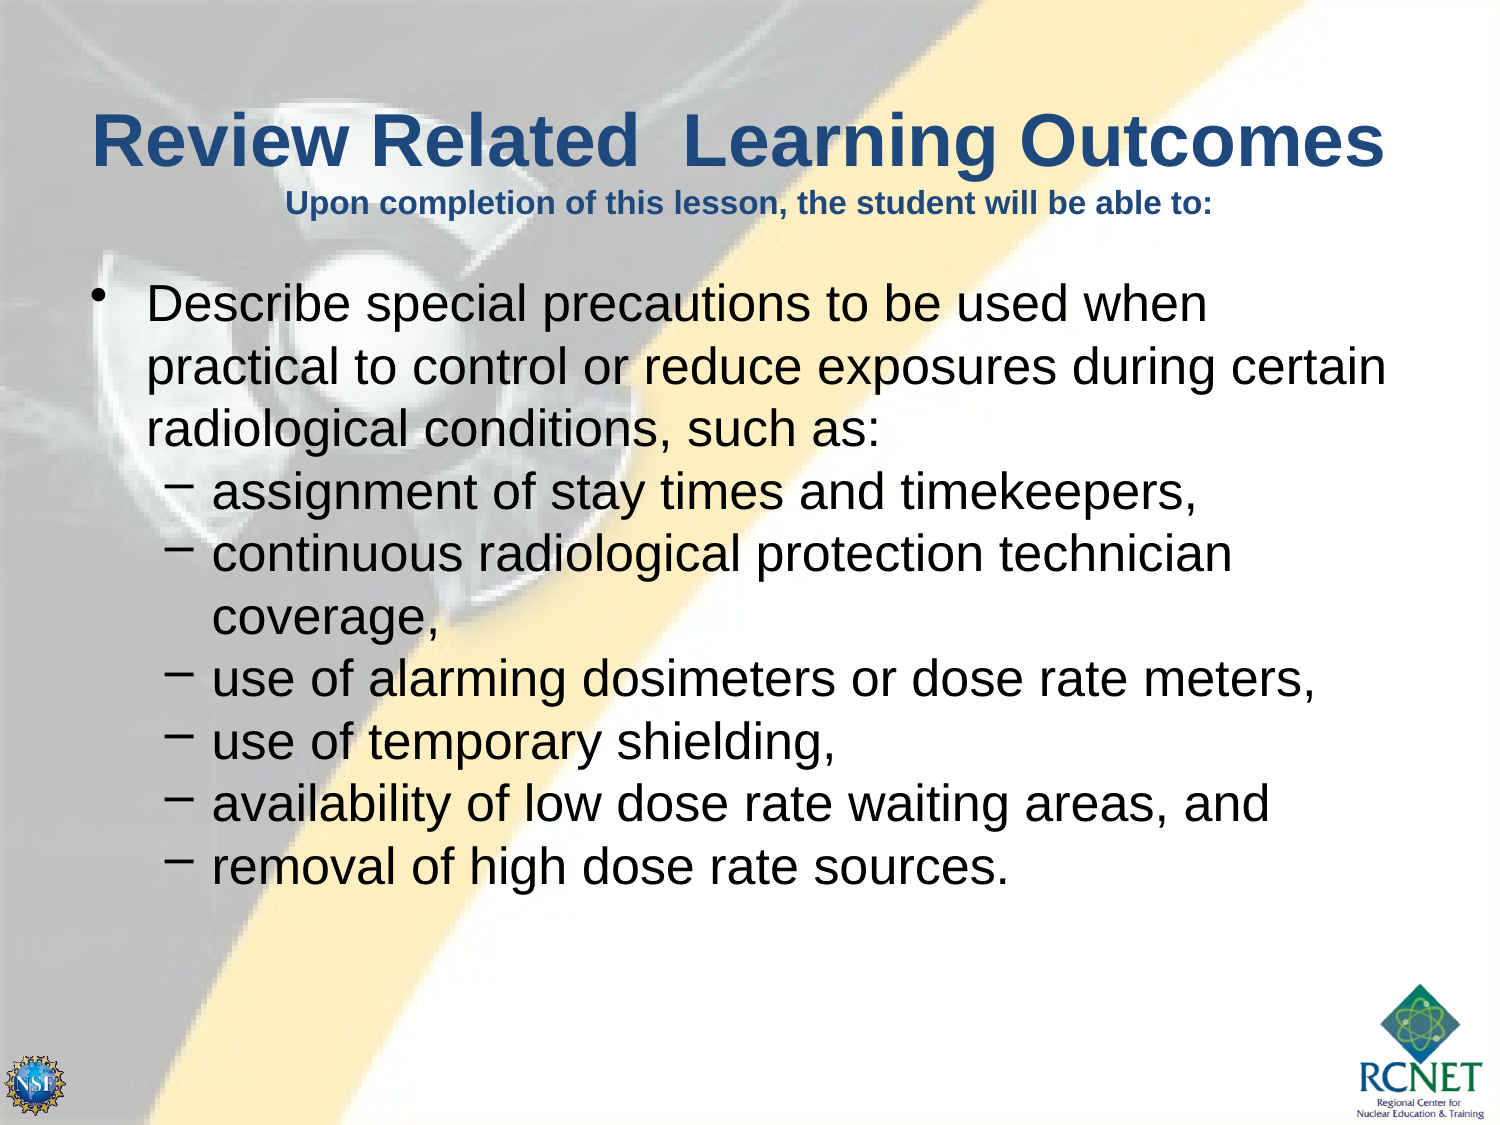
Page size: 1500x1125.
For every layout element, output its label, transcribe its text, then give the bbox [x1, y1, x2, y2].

text_box Describe special precautions to be used when practical to control or reduce exposures during certain radiological conditions, such as: assignment of stay times and timekeepers, continuous radiological protection technician coverage, use of alarming dosimeters or dose rate meters, use of temporary shielding, availability of low dose rate waiting areas, and removal of high dose rate sources. [74, 262, 1425, 902]
picture [0, 1056, 75, 1116]
list [0, 262, 1350, 1025]
picture [1332, 977, 1500, 1125]
text_box Review Related Learning Outcomes Upon completion of this lesson, the student will be able to: [68, 62, 1432, 250]
